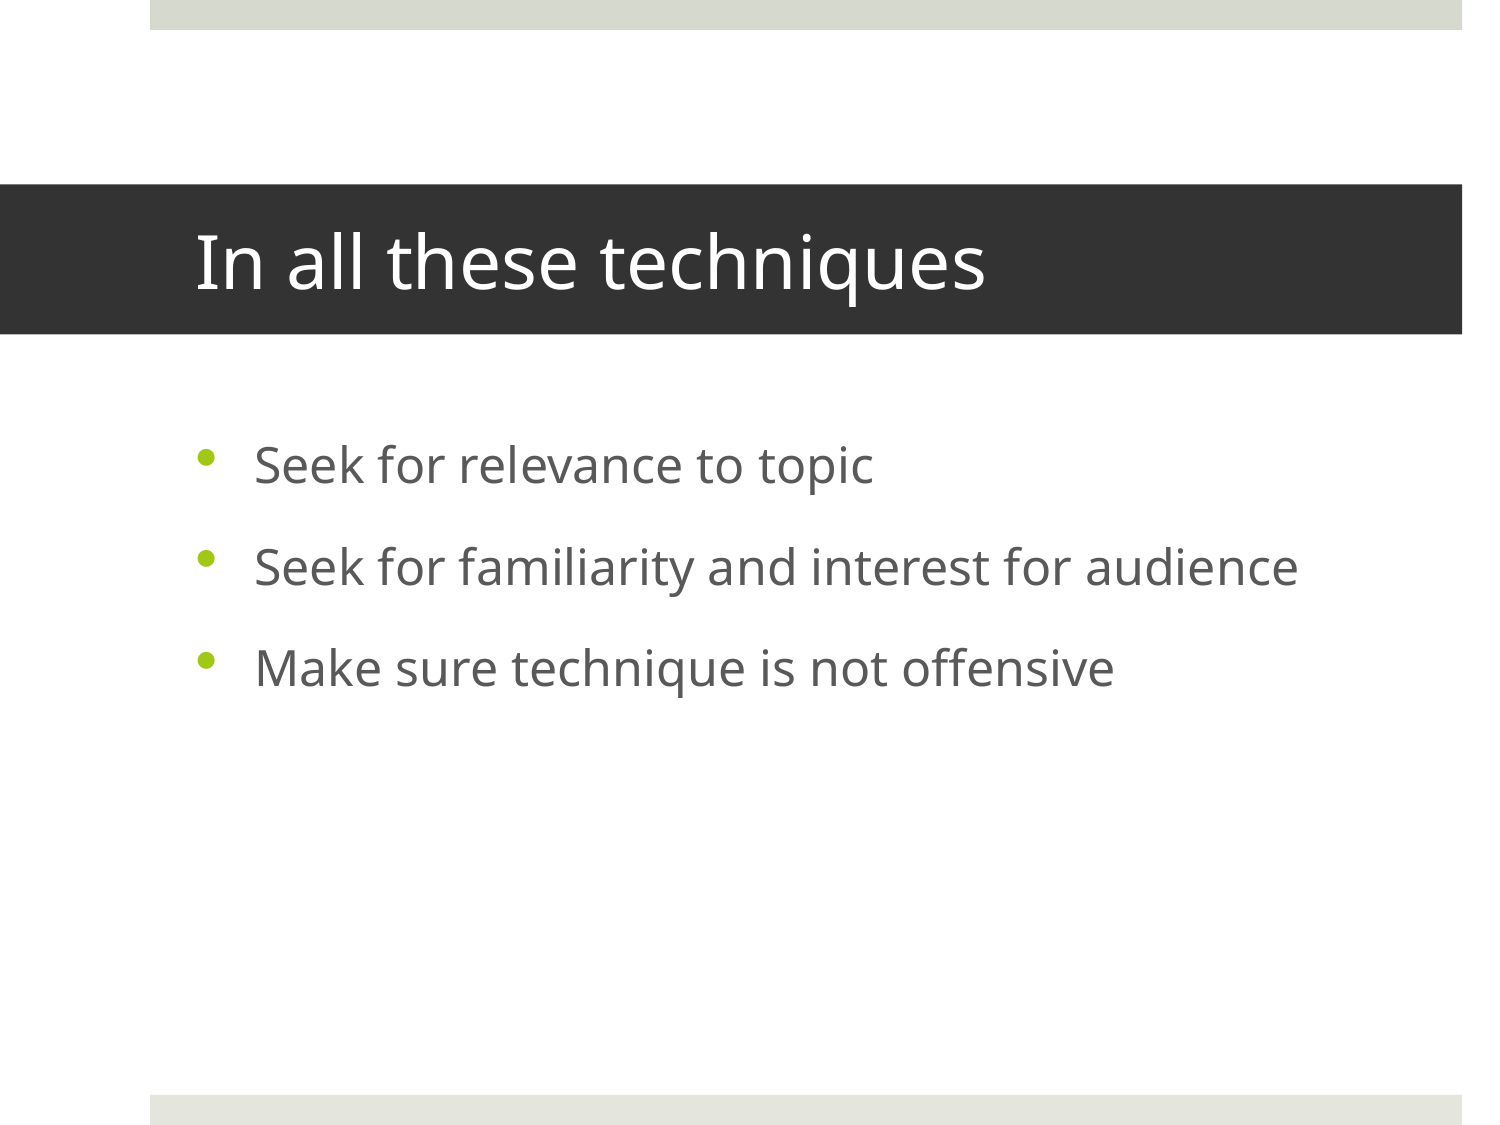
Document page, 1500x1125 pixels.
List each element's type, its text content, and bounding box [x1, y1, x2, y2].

list Seek for relevance to topic Seek for familiarity and interest for audience Make sure technique is not offensive [182, 425, 1432, 1028]
title In all these techniques [0, 184, 1463, 335]
